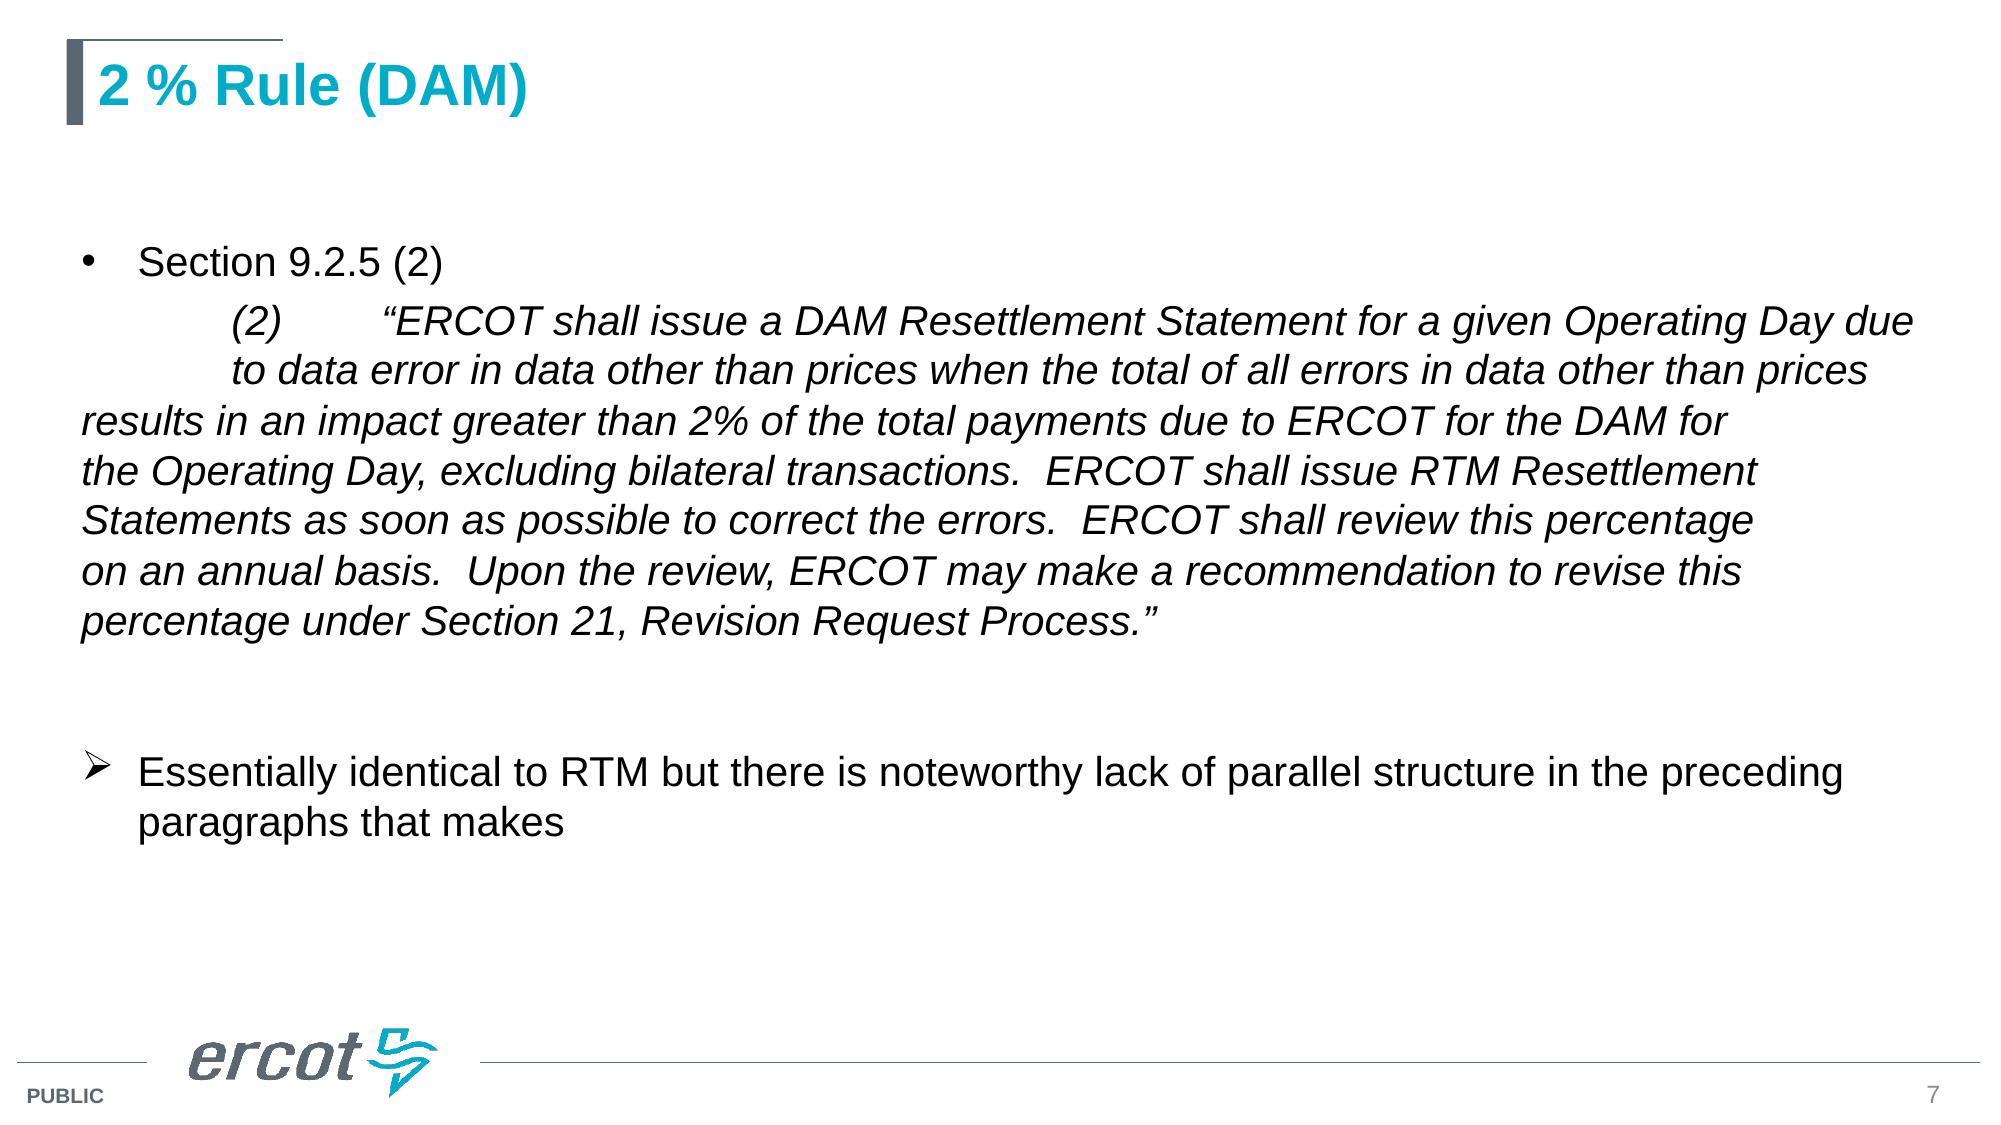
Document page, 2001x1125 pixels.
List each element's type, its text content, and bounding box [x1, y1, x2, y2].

title 2 % Rule (DAM) [83, 39, 1934, 227]
picture [183, 1024, 442, 1100]
slide_number 7 [1883, 1076, 1984, 1112]
list Section 9.2.5 (2) (2) “ERCOT shall issue a DAM Resettlement Statement for a given Operating Day due to data error in data other than prices when the total of all errors in data other than prices results in an impact greater than 2% of the total payments due to ERCOT for the DAM for the Operating Day, excluding bilateral transactions. ERCOT shall issue RTM Resettlement Statements as soon as possible to correct the errors. ERCOT shall review this percentage on an annual basis. Upon the review, ERCOT may make a recommendation to revise this percentage under Section 21, Revision Request Process.” Essentially identical to RTM but there is noteworthy lack of parallel structure in the preceding paragraphs that makes [66, 227, 1934, 972]
